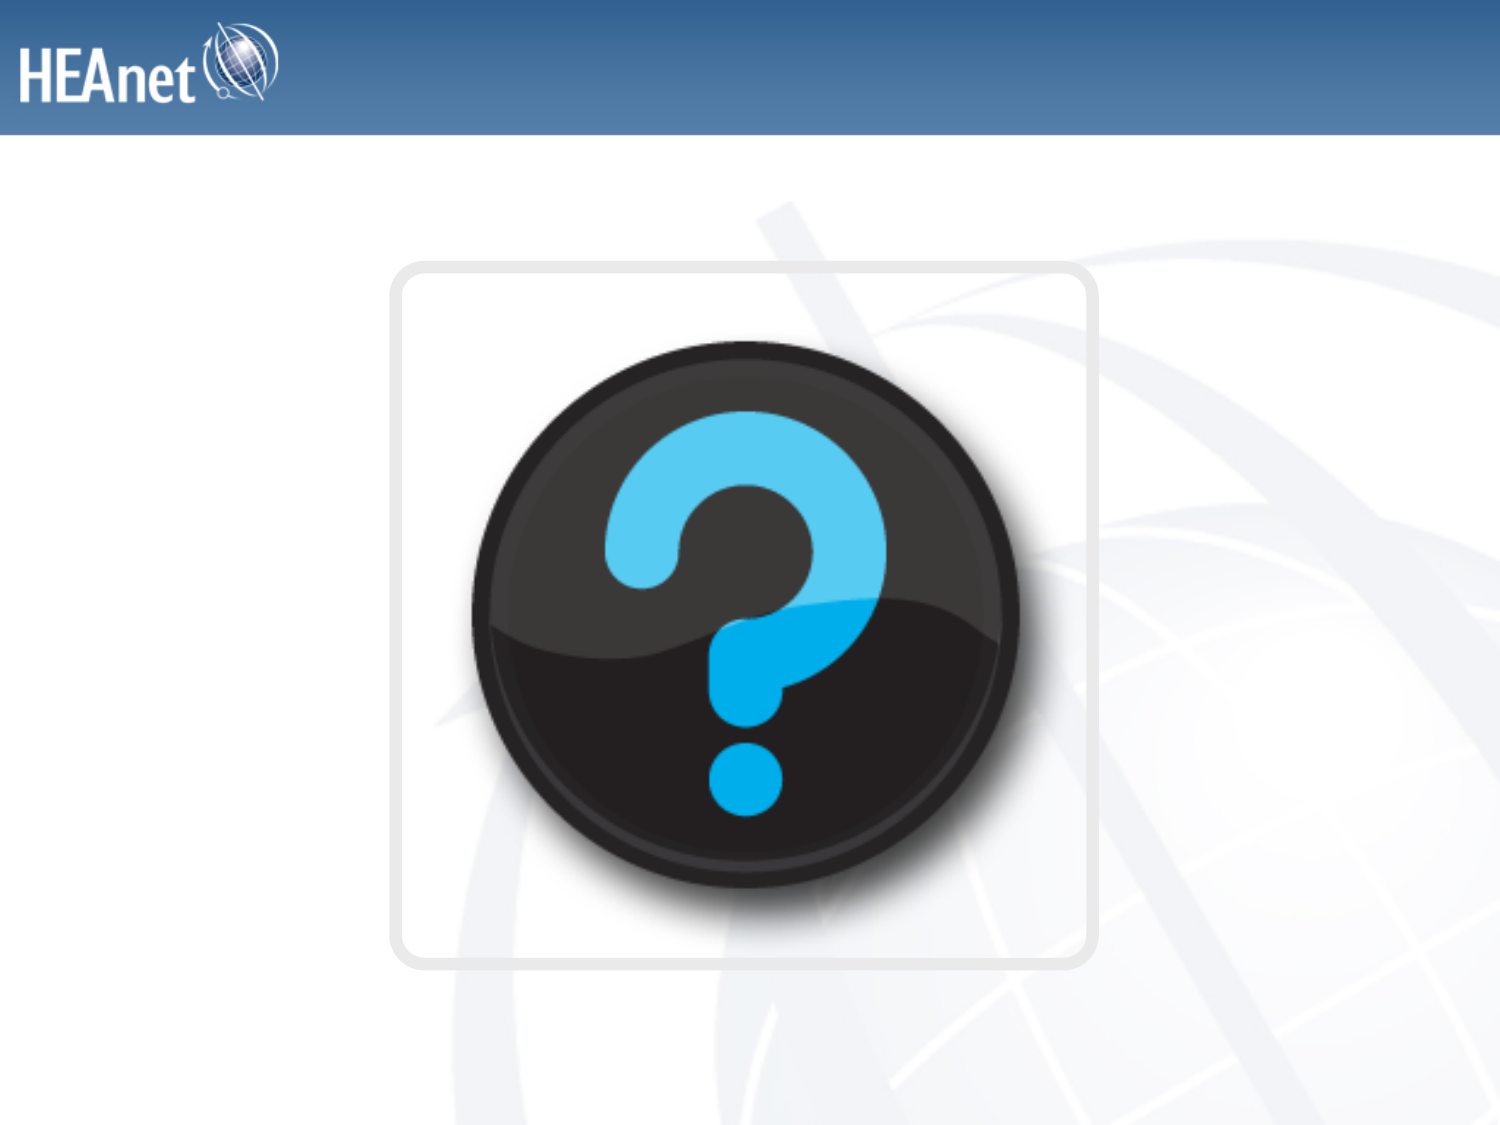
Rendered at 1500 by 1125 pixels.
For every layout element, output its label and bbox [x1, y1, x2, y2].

picture [0, 0, 1500, 1125]
list [74, 262, 1426, 1006]
